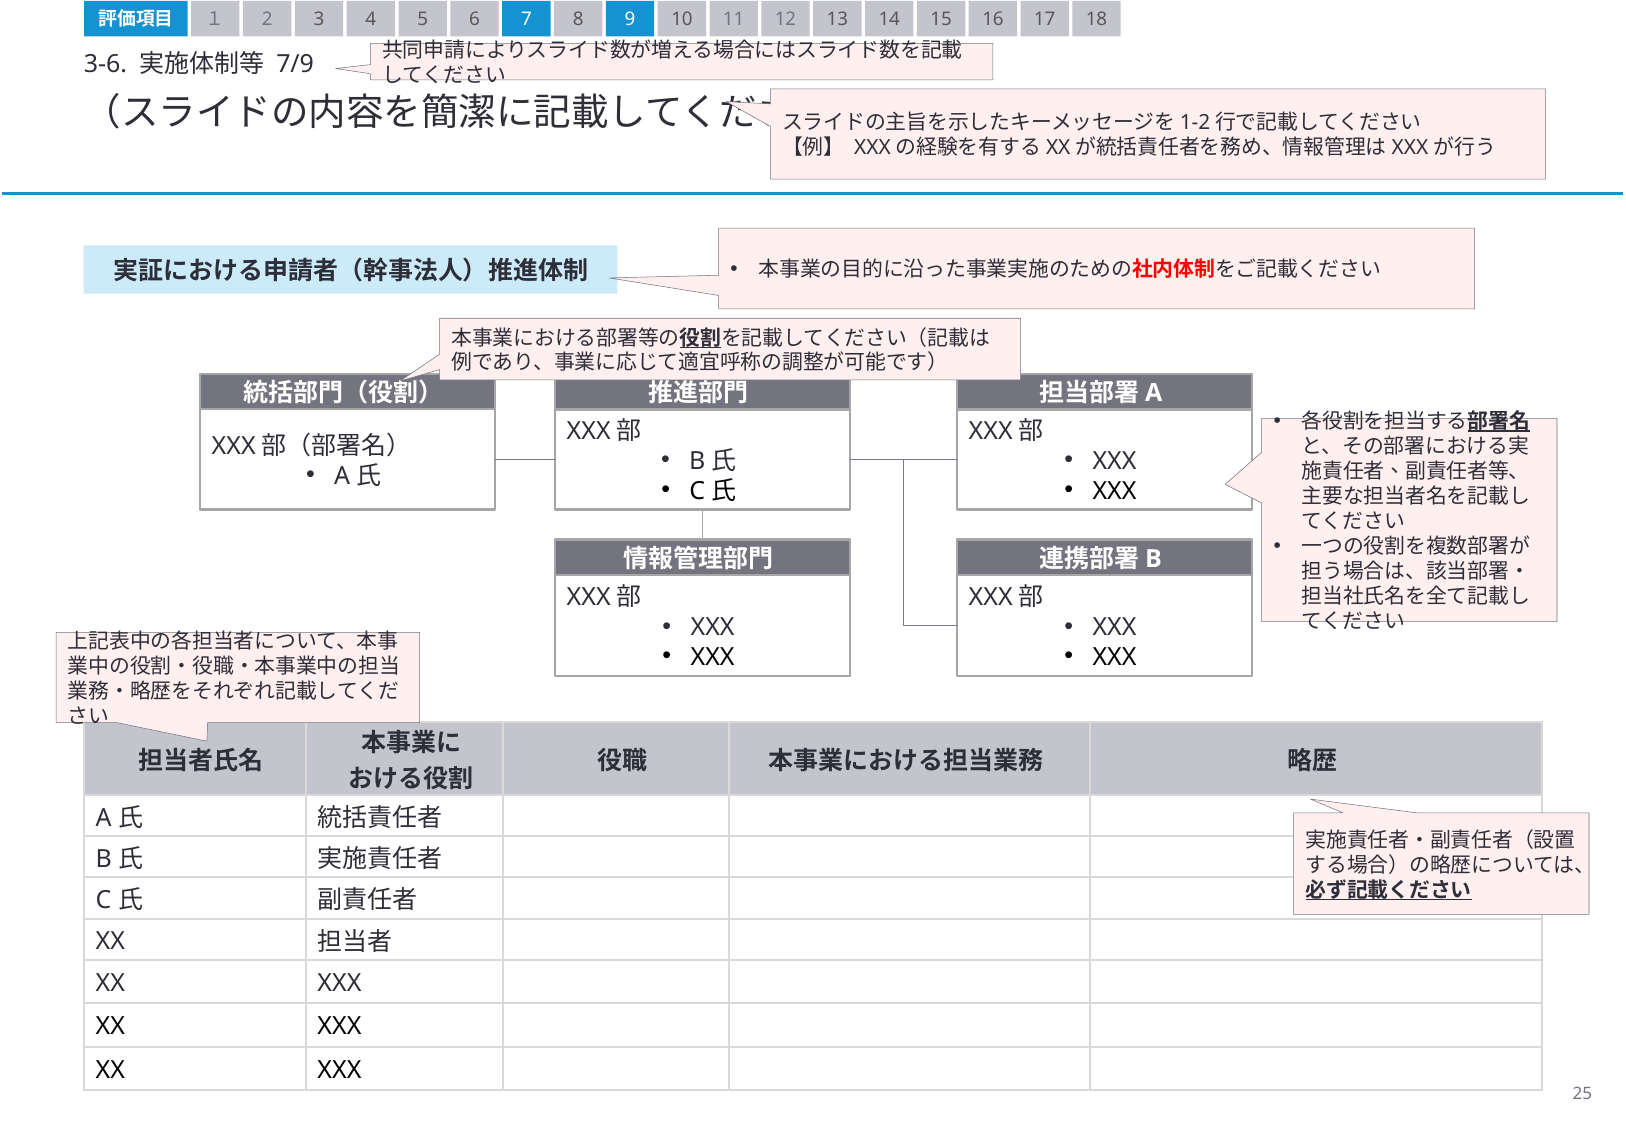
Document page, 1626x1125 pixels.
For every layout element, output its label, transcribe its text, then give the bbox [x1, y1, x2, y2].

table_cell [1091, 1048, 1541, 1089]
table_cell [504, 878, 728, 918]
text_box XXX部 XXX XXX [554, 576, 851, 676]
table_cell [1091, 796, 1541, 835]
table_cell XXX [307, 961, 502, 1002]
text_box XXX部 B氏 C氏 [554, 410, 851, 510]
text_box スライドの主旨を示したキーメッセージを1-2行で記載してください 【例】 XXXの経験を有するXXが統括責任者を務め、情報管理はXXXが行う [725, 87, 1547, 180]
table_cell [1091, 1004, 1541, 1046]
table_cell XX [85, 1048, 305, 1089]
text_box 連携部署B [958, 539, 1253, 576]
table_cell [730, 920, 1089, 959]
table_header 役職 [504, 723, 728, 794]
text_box 本事業の目的に沿った事業実施のための社内体制をご記載ください [608, 227, 1476, 310]
text_box XXX部 XXX XXX [956, 410, 1253, 510]
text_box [83, 0, 1122, 37]
table_cell [730, 796, 1089, 835]
table_cell [730, 961, 1089, 1002]
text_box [849, 460, 958, 626]
table_cell A氏 [85, 796, 305, 835]
table_cell 副責任者 [307, 878, 502, 918]
text_box 推進部門 [554, 381, 851, 410]
text_box 担当部署A [956, 373, 1253, 410]
table_cell [730, 1004, 1089, 1046]
table_cell [730, 878, 1089, 918]
table_cell [504, 1004, 728, 1046]
table_cell 実施責任者 [307, 837, 502, 876]
text_box XXX部（部署名） A氏 [199, 408, 496, 510]
table_cell [504, 1048, 728, 1089]
table_header 本事業における担当業務 [730, 723, 1089, 794]
table_cell [1091, 837, 1292, 876]
text_box 本事業における部署等の役割を記載してください（記載は例であり、事業に応じて適宜呼称の調整が可能です） [399, 317, 1022, 382]
text_box 統括部門（役割） [199, 373, 496, 408]
text_box 共同申請によりスライド数が増える場合にはスライド数を記載してください [334, 42, 994, 81]
text_box 各役割を担当する部署名と、その部署における実施責任者、副責任者等、主要な担当者名を記載してください 一つの役割を複数部署が担う場合は、該当部署・担当社氏名を全て記載してください [1224, 417, 1558, 623]
table_header 本事業に おける役割 [307, 723, 502, 794]
table_cell 統括責任者 [307, 796, 502, 835]
table_header 担当者氏名 [85, 724, 305, 794]
table_cell XX [85, 961, 305, 1002]
table_cell [504, 961, 728, 1002]
text_box XXX部 XXX XXX [956, 576, 1253, 676]
text_box 実証における申請者（幹事法人）推進体制 [83, 244, 618, 295]
text_box 実施責任者・副責任者（設置する場合）の略歴については、必ず記載ください [1292, 798, 1590, 916]
table_cell [730, 837, 1089, 876]
table_header 略歴 [1091, 723, 1541, 794]
list （スライドの内容を簡潔に記載してください） [84, 83, 1543, 183]
table_cell XXX [307, 1004, 502, 1046]
table_cell 担当者 [307, 920, 502, 959]
table_cell C氏 [85, 878, 305, 918]
table_cell XXX [307, 1048, 502, 1089]
list 3-6. 実施体制等 7/9 [84, 40, 1543, 82]
table_cell [730, 1048, 1089, 1089]
table_cell [504, 837, 728, 876]
table_cell [1091, 878, 1541, 918]
table_cell [1091, 920, 1541, 959]
table_cell XX [85, 1004, 305, 1046]
table_cell [504, 796, 728, 835]
text_box 上記表中の各担当者について、本事業中の役割・役職・本事業中の担当業務・略歴をそれぞれ記載してください [55, 631, 421, 743]
table_cell XX [85, 920, 305, 959]
table_cell [1091, 961, 1541, 1002]
table_cell B氏 [85, 837, 305, 876]
table_cell [504, 920, 728, 959]
text_box 情報管理部門 [554, 539, 849, 576]
